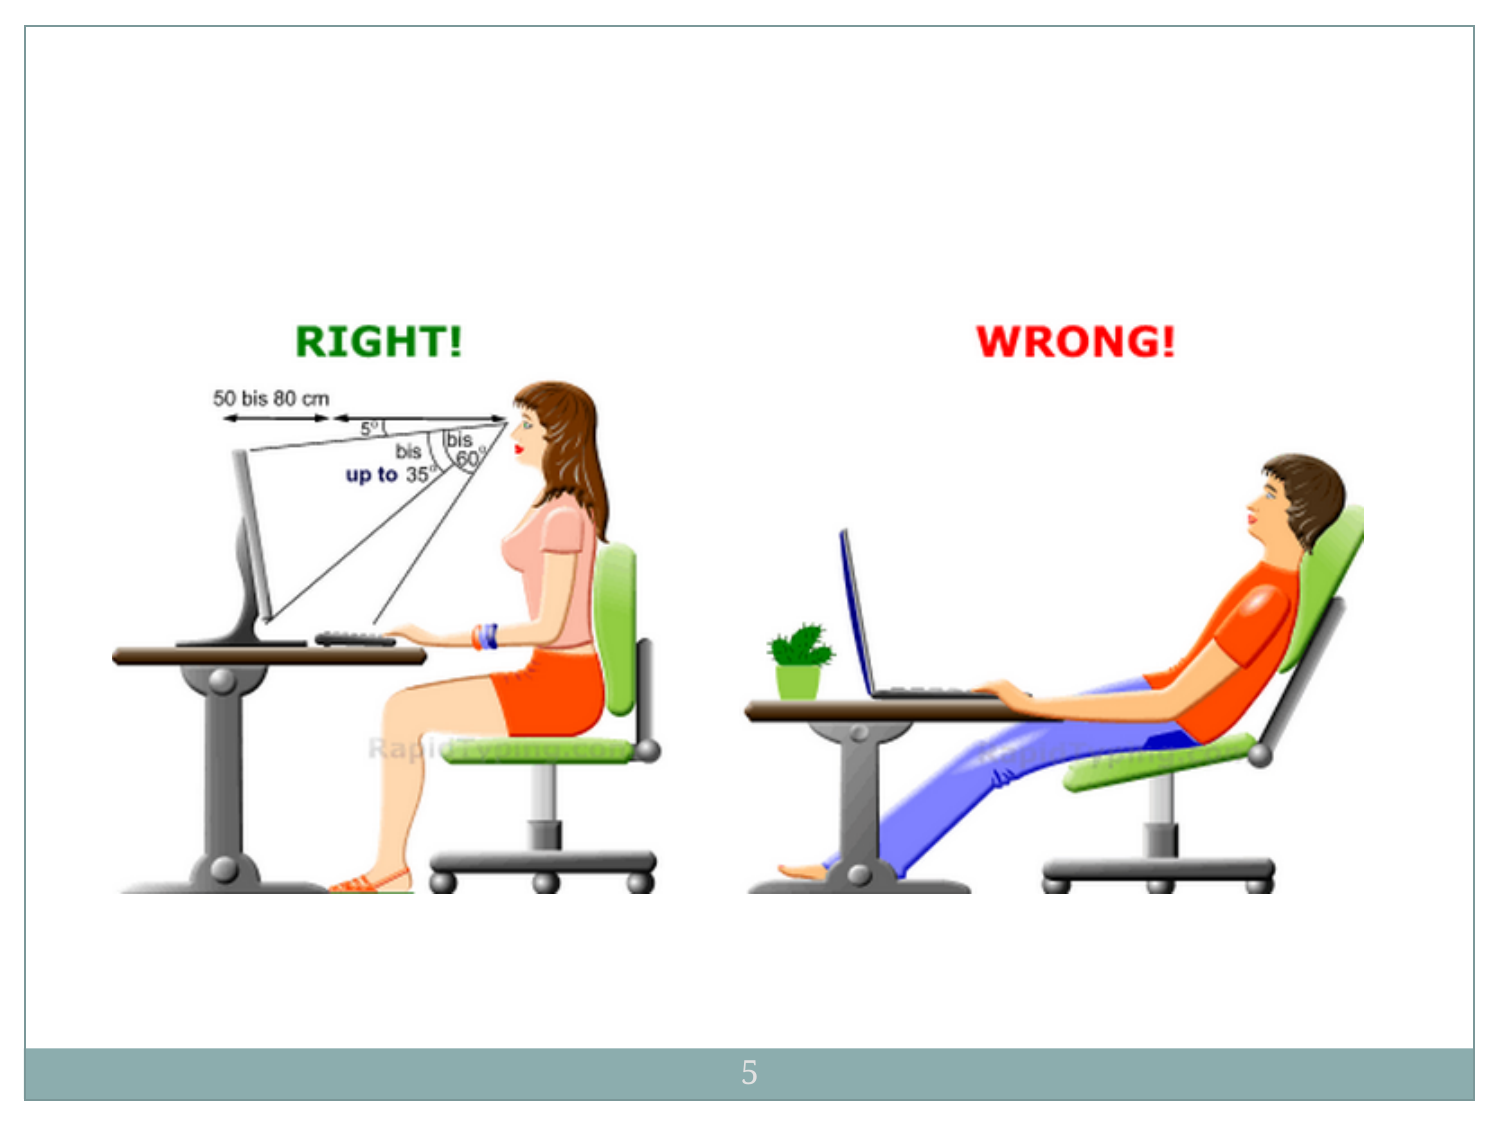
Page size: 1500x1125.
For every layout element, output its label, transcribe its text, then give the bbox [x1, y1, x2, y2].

slide_number 5 [699, 1037, 800, 1110]
picture [112, 317, 1364, 894]
